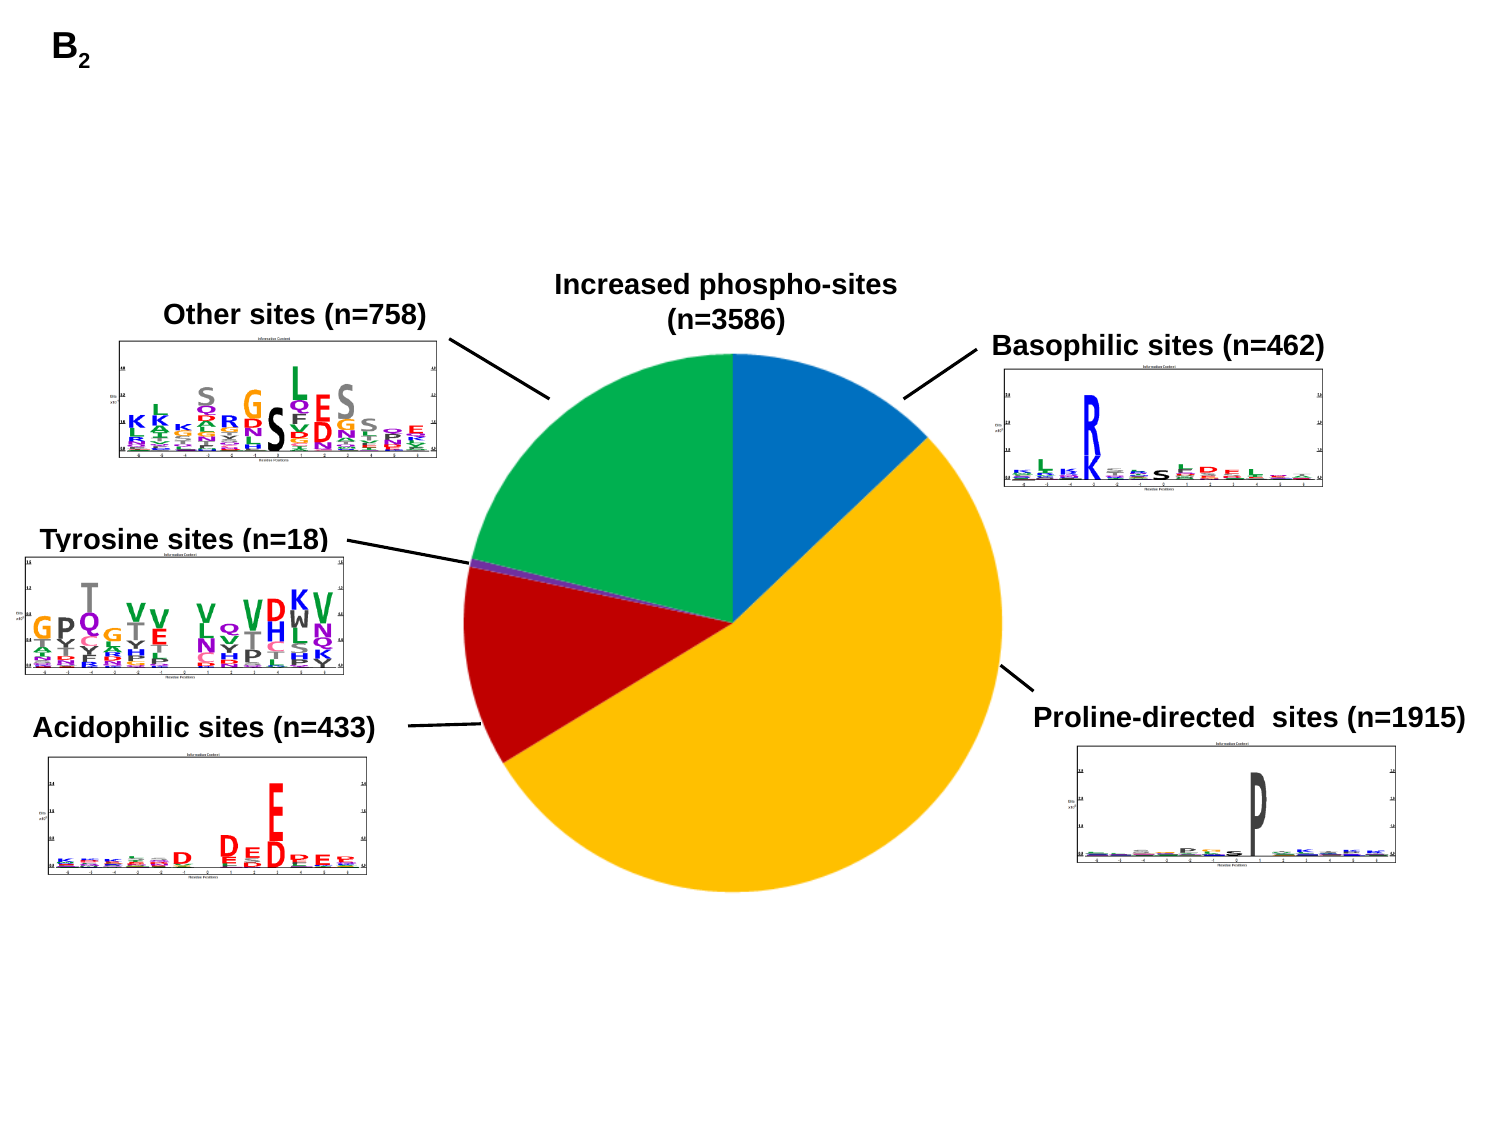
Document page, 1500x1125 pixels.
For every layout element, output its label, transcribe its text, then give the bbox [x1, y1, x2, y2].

picture [110, 335, 1323, 909]
text_box Basophilic sites (n=462) [976, 318, 1341, 404]
picture [1068, 741, 1396, 868]
text_box Other sites (n=758) [121, 288, 469, 335]
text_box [407, 723, 482, 727]
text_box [448, 338, 550, 400]
text_box Proline-directed sites (n=1915) [1039, 691, 1498, 741]
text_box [903, 348, 978, 400]
text_box B2 [36, 14, 370, 81]
picture [16, 552, 344, 679]
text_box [346, 539, 470, 564]
text_box Increased phospho-sites (n=3586) [528, 258, 925, 335]
picture [39, 752, 367, 879]
text_box Acidophilic sites (n=433) [17, 701, 409, 751]
text_box Tyrosine sites (n=18) [17, 512, 352, 551]
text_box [1000, 664, 1034, 692]
